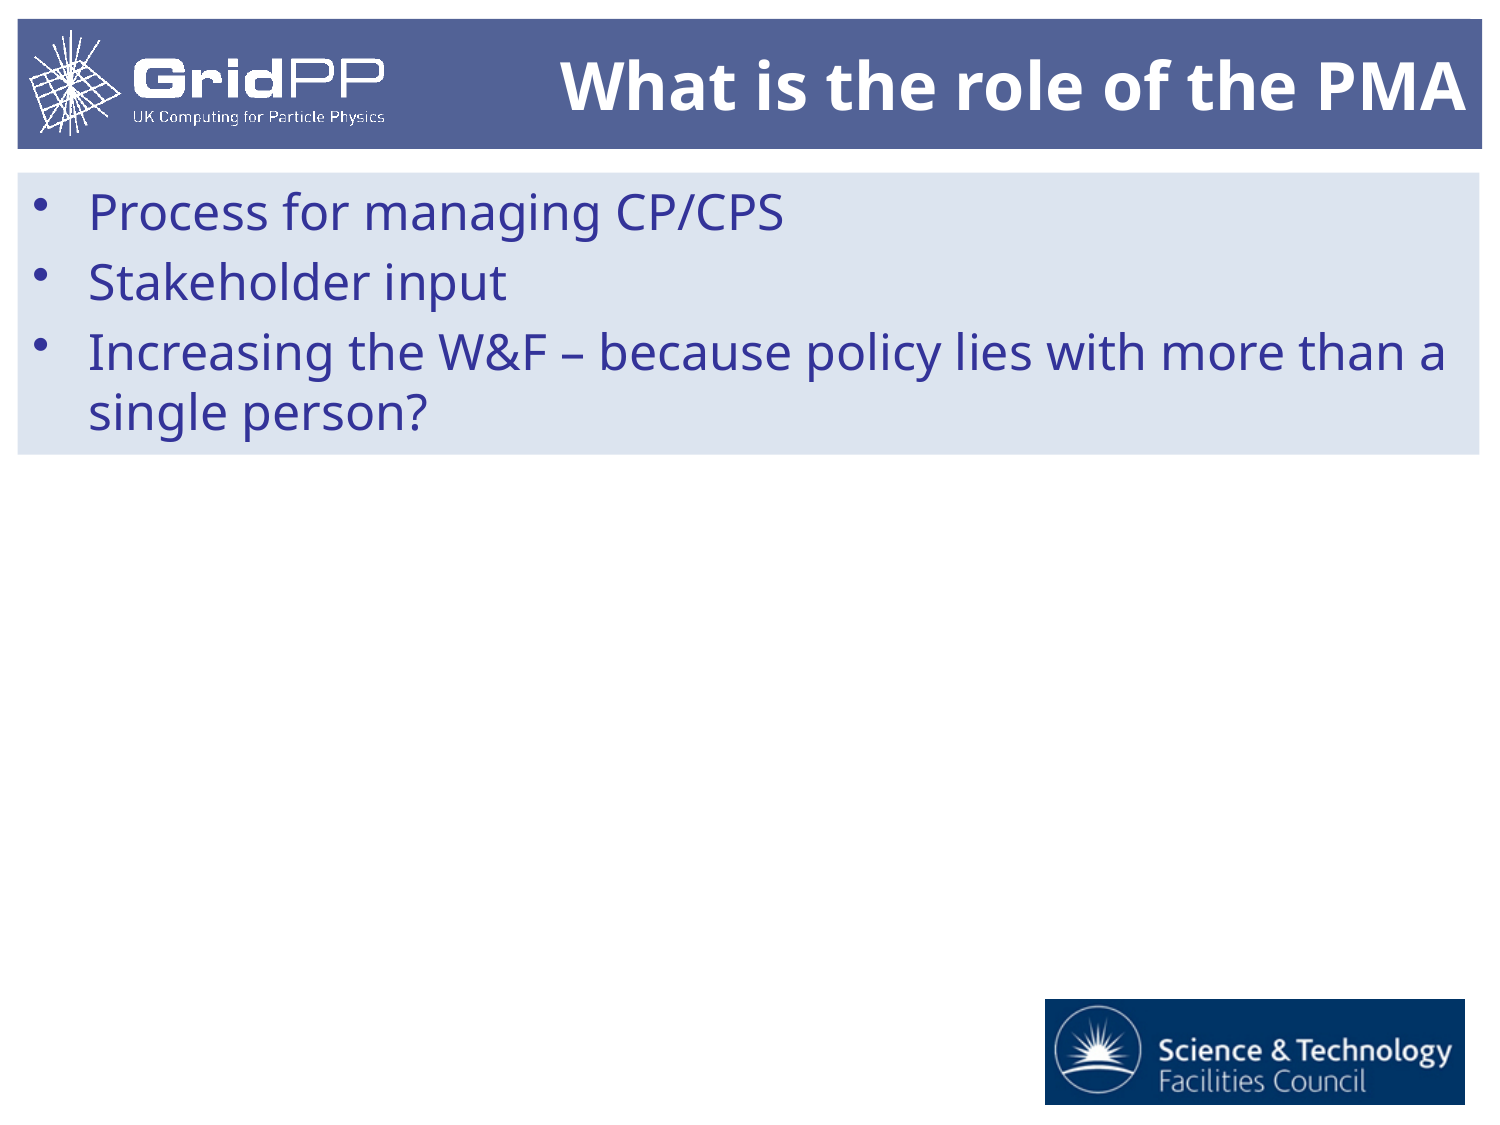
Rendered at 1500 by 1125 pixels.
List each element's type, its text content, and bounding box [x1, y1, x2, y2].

picture [29, 30, 384, 136]
list Process for managing CP/CPS Stakeholder input Increasing the W&F – because policy lies with more than a single person? [17, 172, 1480, 455]
picture [1045, 999, 1465, 1105]
title What is the role of the PMA [513, 18, 1483, 150]
